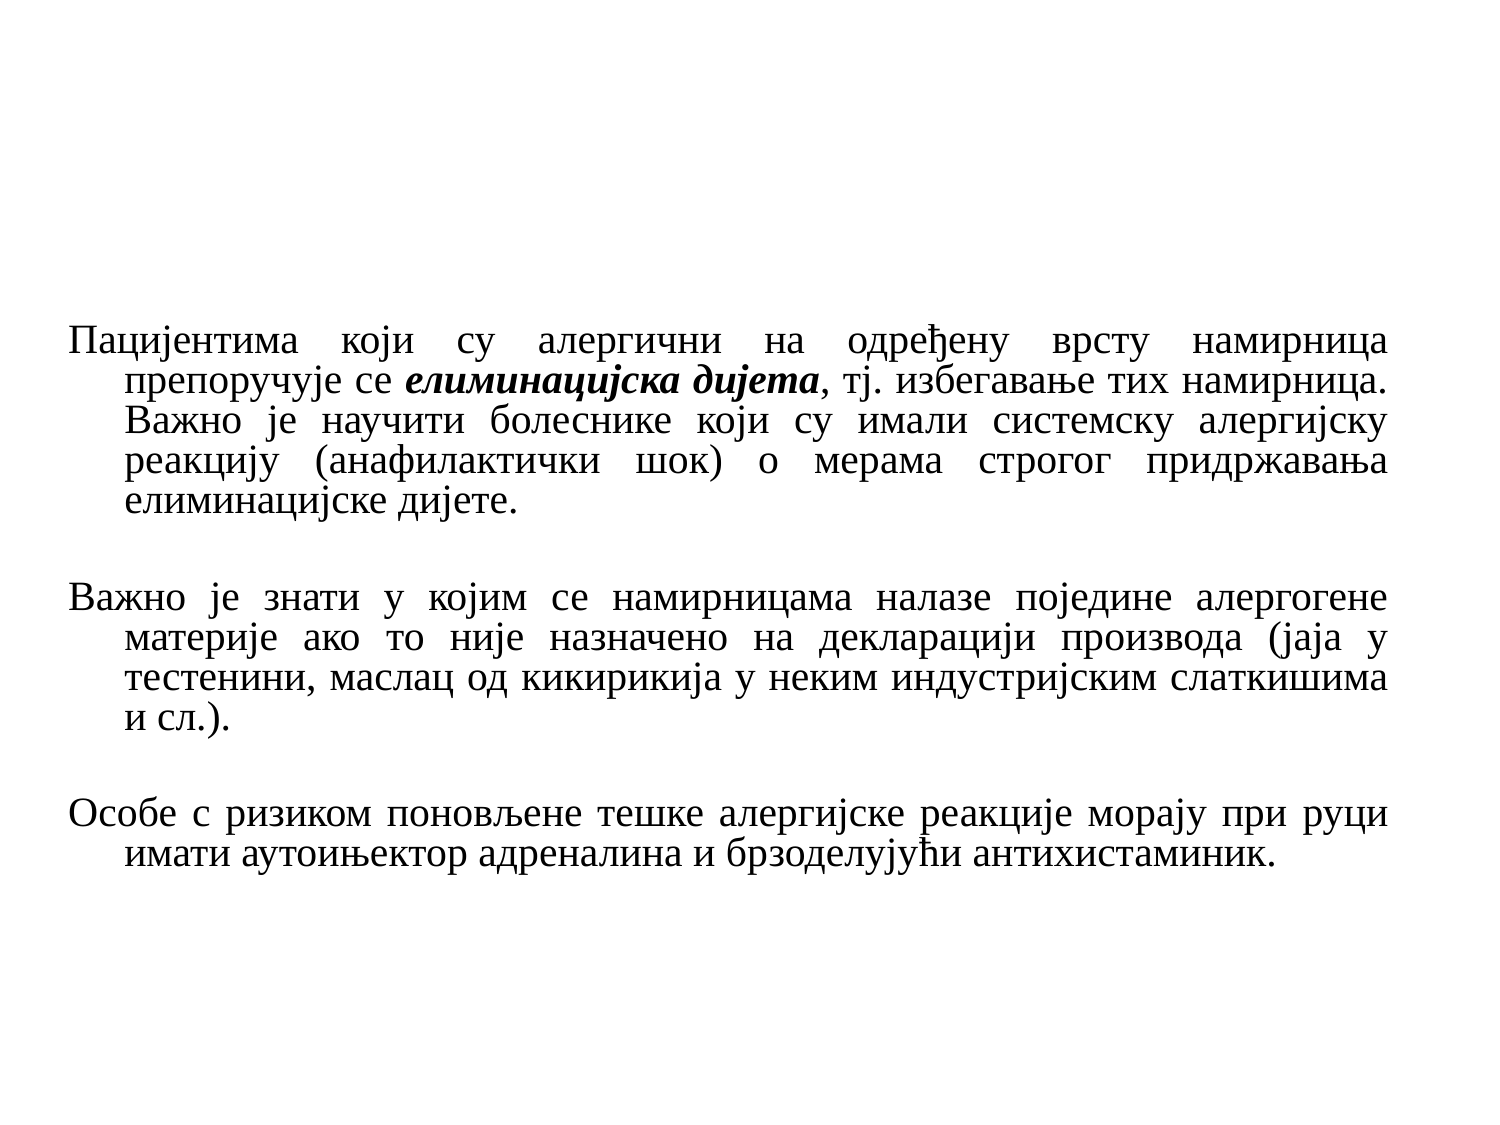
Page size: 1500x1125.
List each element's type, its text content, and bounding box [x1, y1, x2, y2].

list Пацијентима који су алергични на одређену врсту намирница препоручује се елиминацијска дијета, тј. избегавање тих намирница. Важно је научити болеснике који су имали системску алергијску реакцију (анафилактички шок) о мерама строгог придржавања елиминацијске дијете. Важно је знати у којим се намирницама налазе поједине алергогене материје ако то није назначено на декларацији производа (јаја у тестенини, маслац од кикирикија у неким индустријским слаткишима и сл.). Особе с ризиком поновљене тешке алергијске реакције морају при руци имати аутоињектор адреналина и брзоделујући антихистаминик. [53, 314, 1404, 1057]
